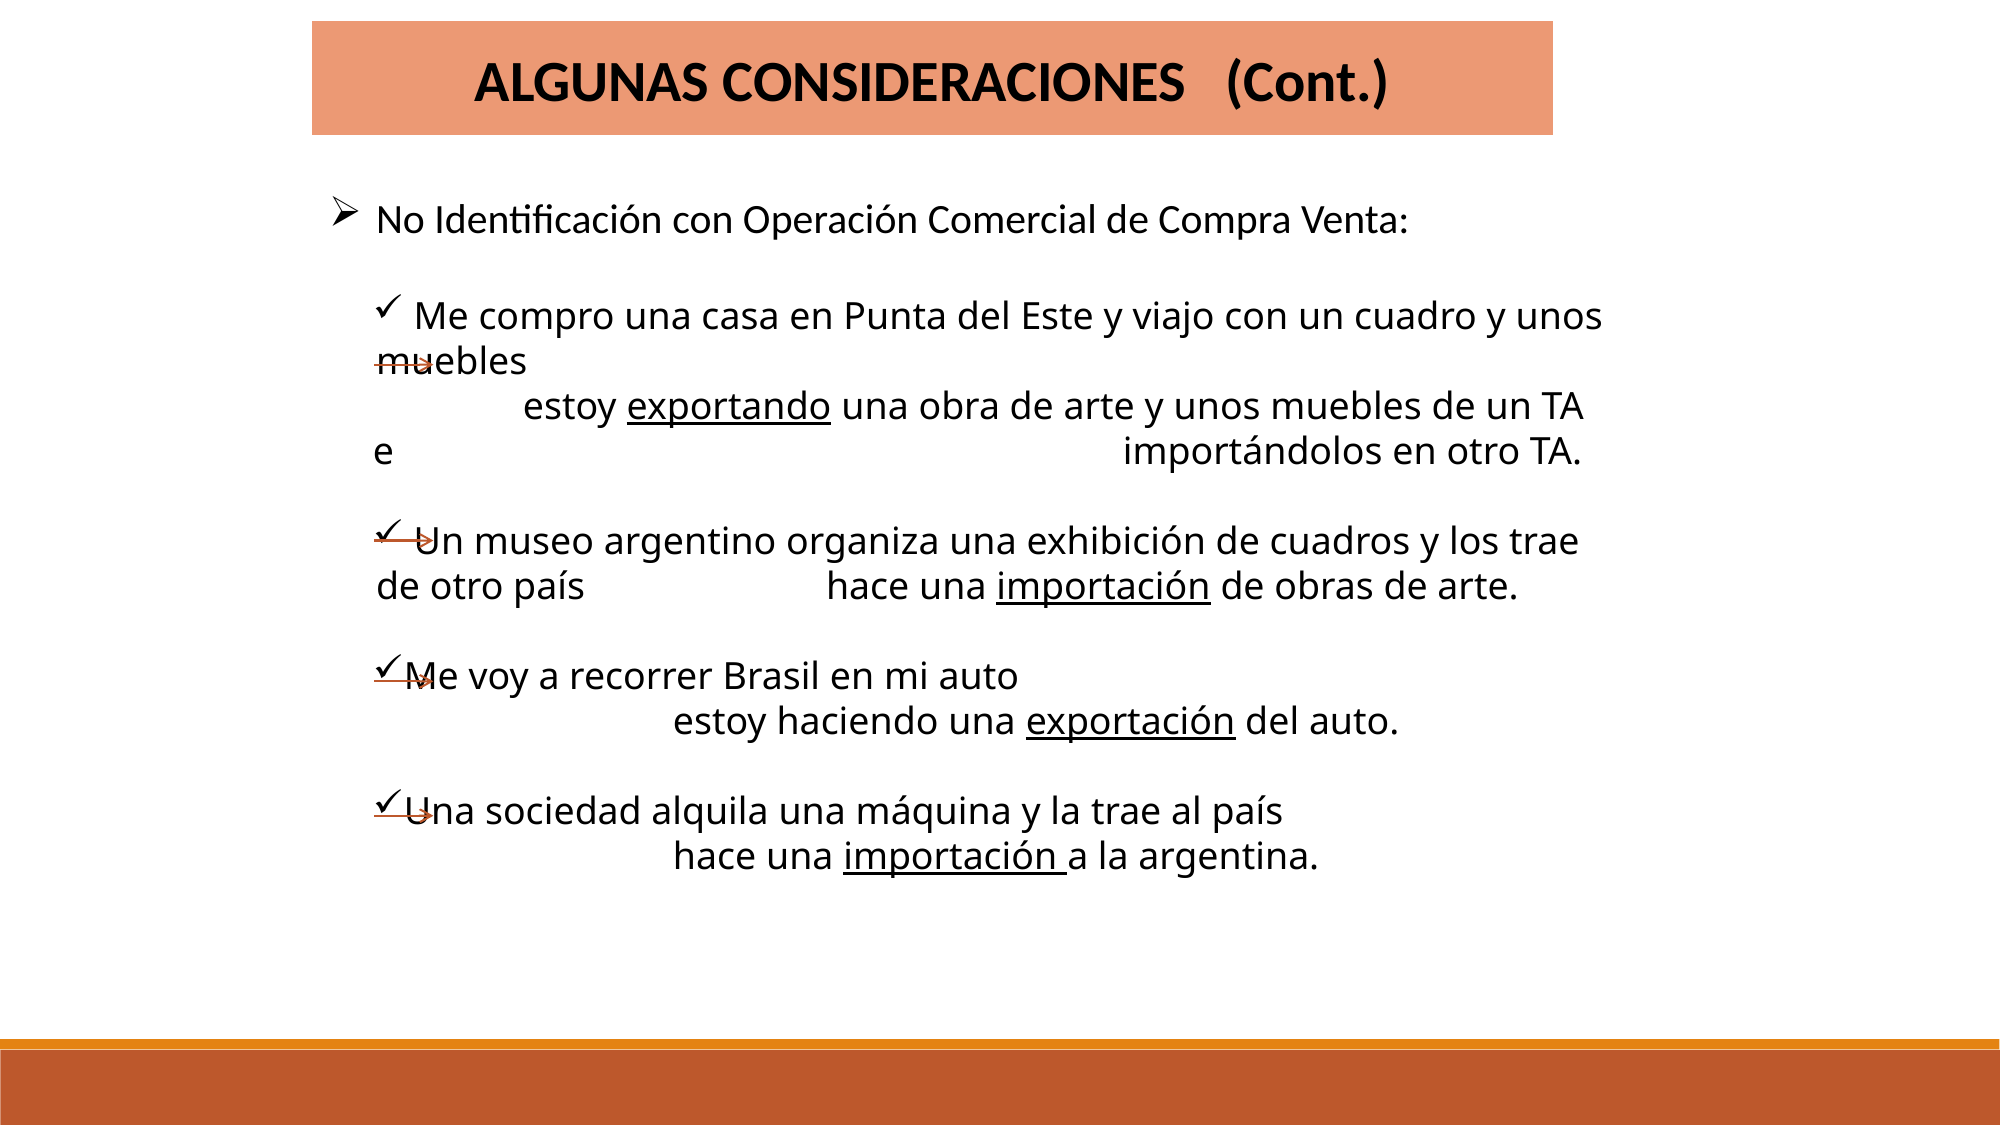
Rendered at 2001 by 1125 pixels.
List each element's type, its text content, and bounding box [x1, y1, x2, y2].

text_box No Identificación con Operación Comercial de Compra Venta: Me compro una casa en Punta del Este y viajo con un cuadro y unos muebles estoy exportando una obra de arte y unos muebles de un TA e importándolos en otro TA. Un museo argentino organiza una exhibición de cuadros y los trae de otro país hace una importación de obras de arte. Me voy a recorrer Brasil en mi auto estoy haciendo una exportación del auto. Una sociedad alquila una máquina y la trae al país hace una importación a la argentina. [314, 184, 1626, 930]
text_box ALGUNAS CONSIDERACIONES (Cont.) [308, 17, 1557, 139]
